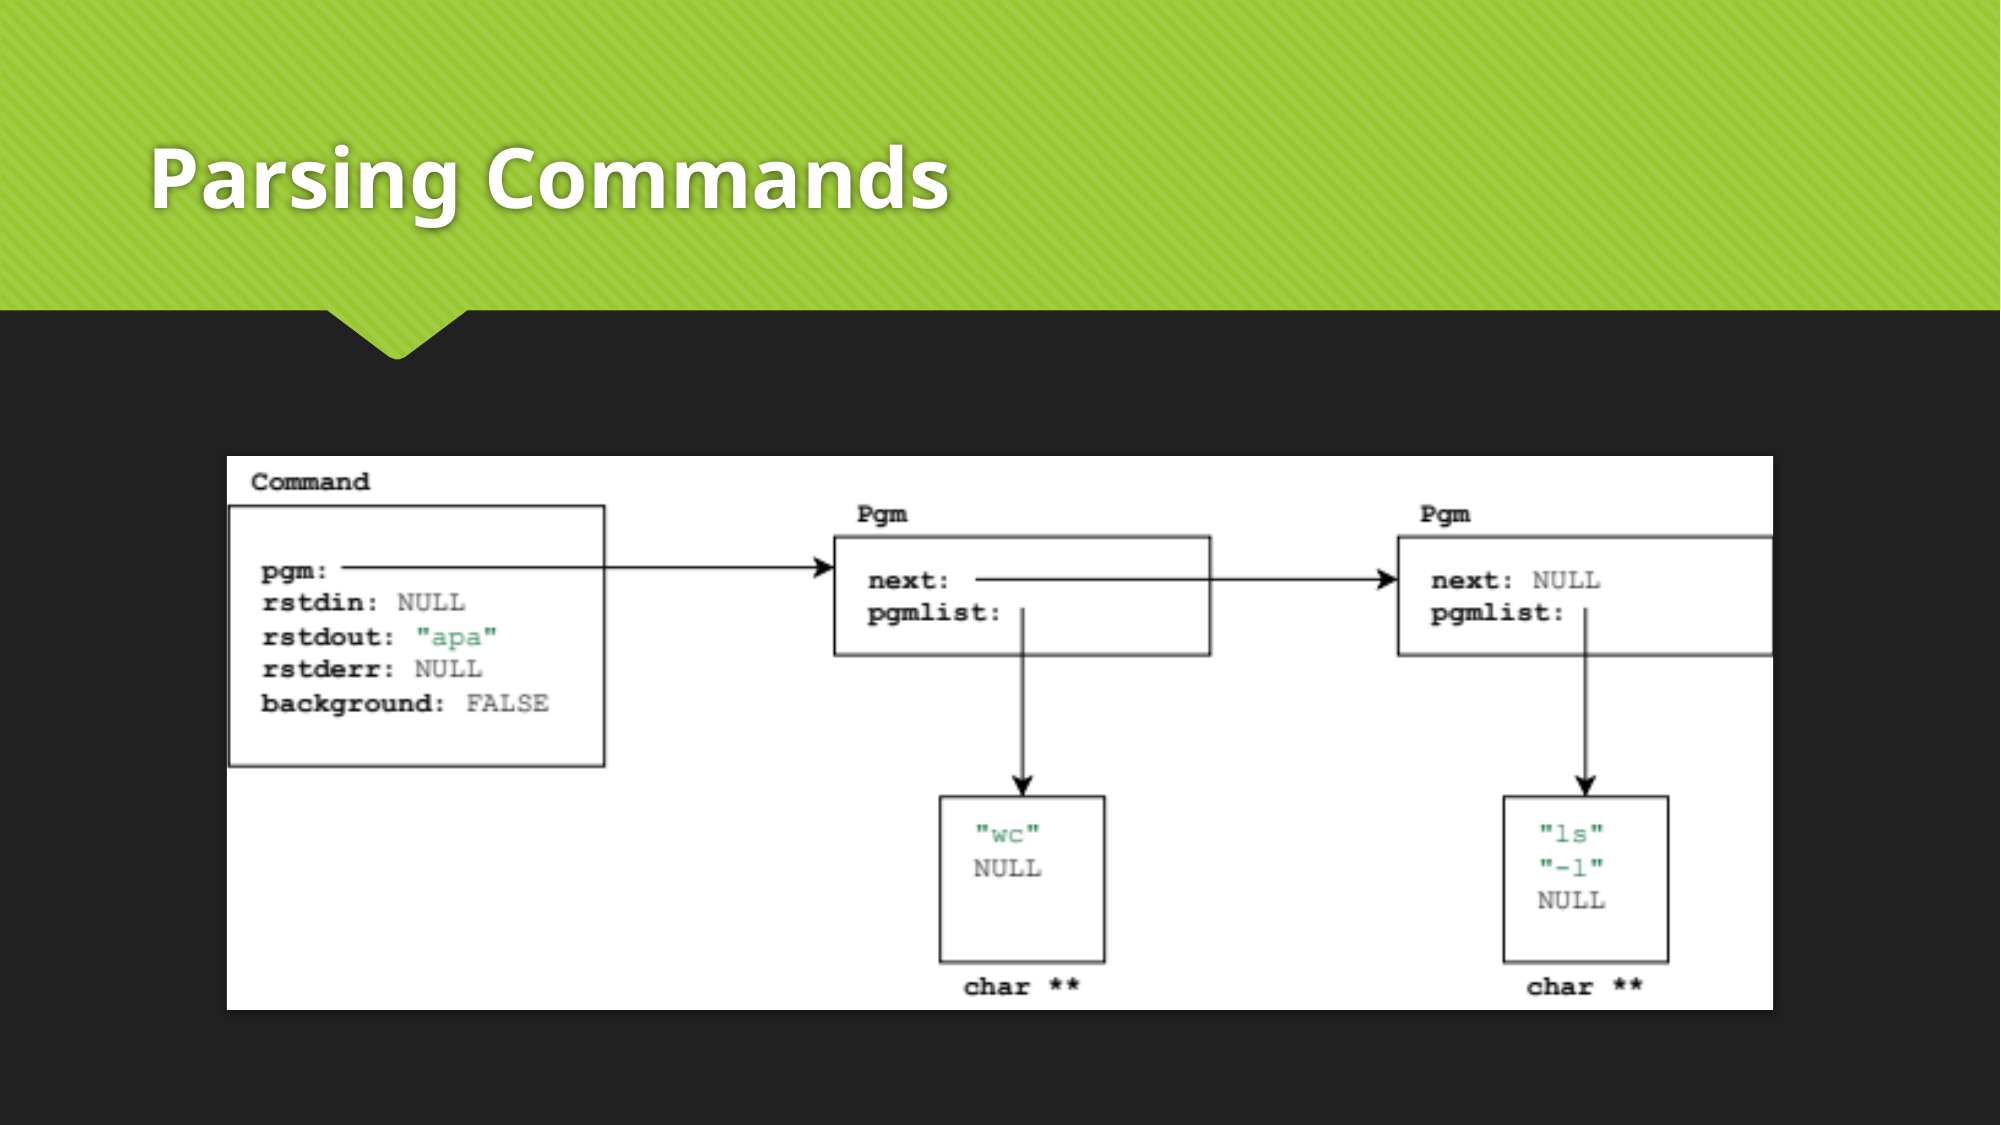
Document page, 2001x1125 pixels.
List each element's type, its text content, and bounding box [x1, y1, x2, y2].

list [226, 455, 1774, 1010]
title Parsing Commands [132, 73, 1868, 233]
